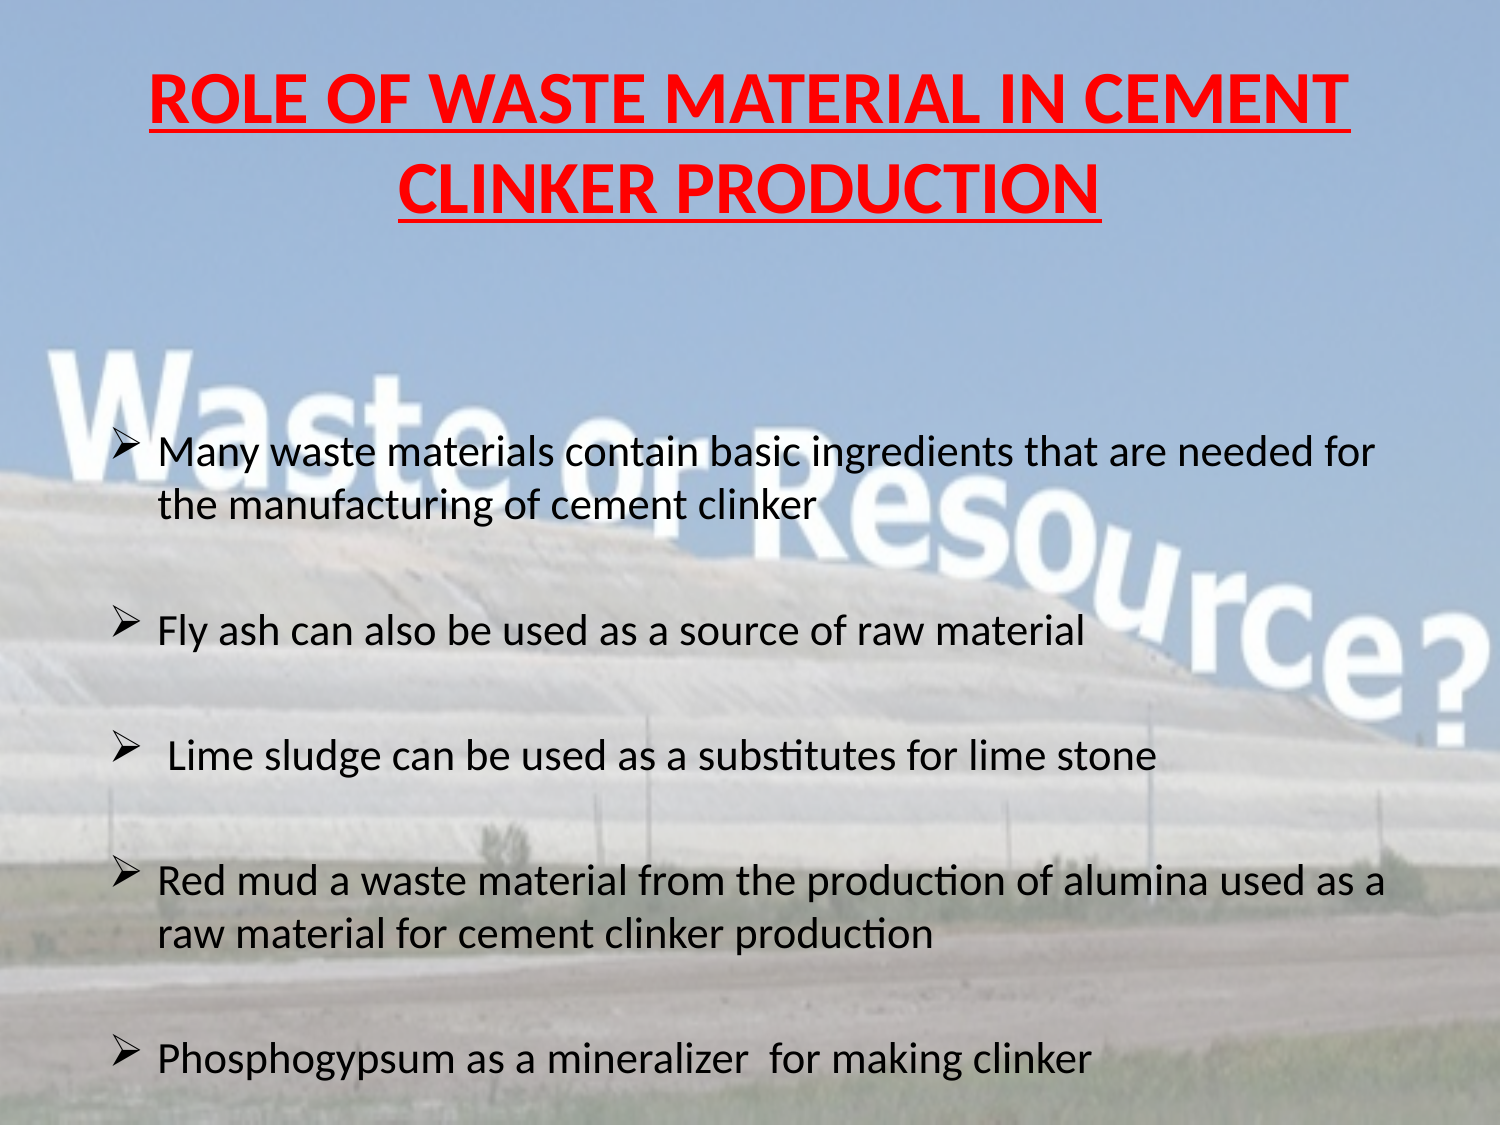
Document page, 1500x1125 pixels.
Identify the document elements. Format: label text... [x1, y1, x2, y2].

list Many waste materials contain basic ingredients that are needed for the manufacturing of cement clinker Fly ash can also be used as a source of raw material Lime sludge can be used as a substitutes for lime stone Red mud a waste material from the production of alumina used as a raw material for cement clinker production Phosphogypsum as a mineralizer for making clinker [93, 351, 1444, 1094]
title ROLE OF WASTE MATERIAL IN CEMENT CLINKER PRODUCTION [75, 45, 1425, 233]
